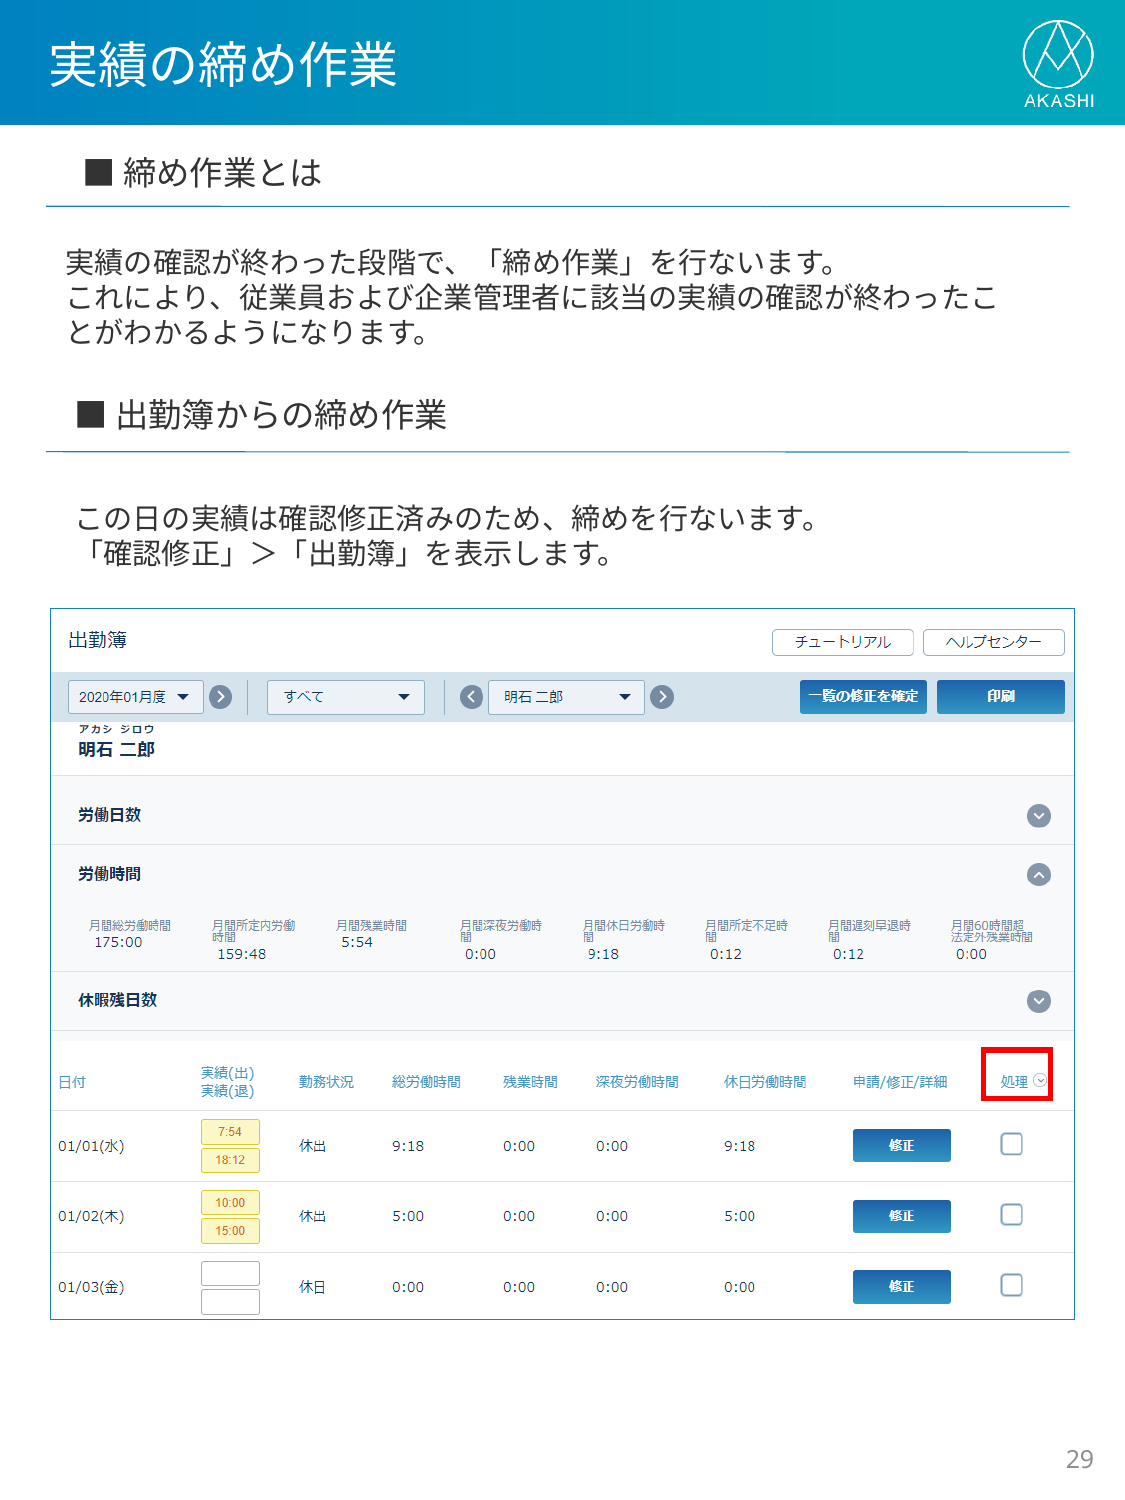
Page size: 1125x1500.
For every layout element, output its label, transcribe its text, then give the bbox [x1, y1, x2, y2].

slide_number 28 [856, 1420, 1110, 1500]
text_box ■締め作業とは [67, 145, 1045, 200]
text_box 実績の確認が終わった段階で、「締め作業」を行ないます。 これにより、従業員および企業管理者に該当の実績の確認が終わったことがわかるようになります。 [50, 237, 1022, 357]
title 実績の締め作業 [33, 0, 1045, 123]
text_box ■出勤簿からの締め作業 [59, 387, 1037, 442]
picture [1045, 9, 1103, 117]
picture [50, 608, 1075, 1320]
text_box この日の実績は確認修正済みのため、締めを行ないます。 「確認修正」＞「出勤簿」を表示します。 [59, 493, 1031, 578]
